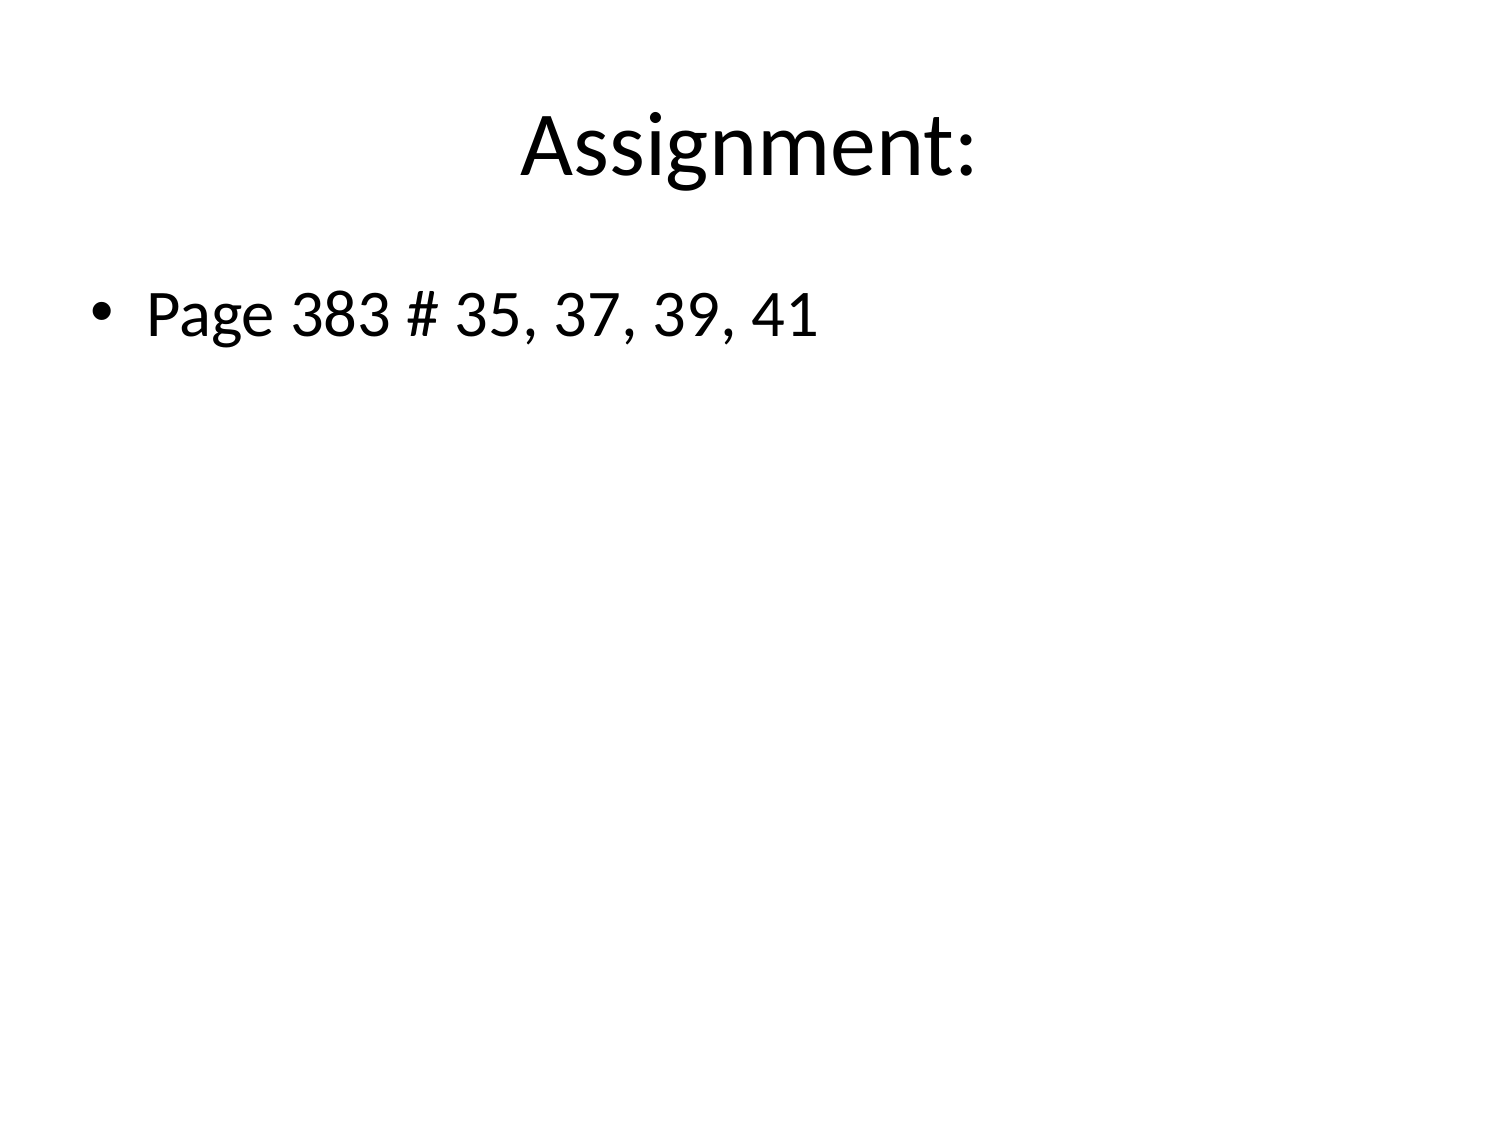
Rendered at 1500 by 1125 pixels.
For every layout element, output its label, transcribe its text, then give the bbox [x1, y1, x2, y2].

list Page 383 # 35, 37, 39, 41 [75, 262, 1425, 1005]
title Assignment: [75, 45, 1425, 233]
